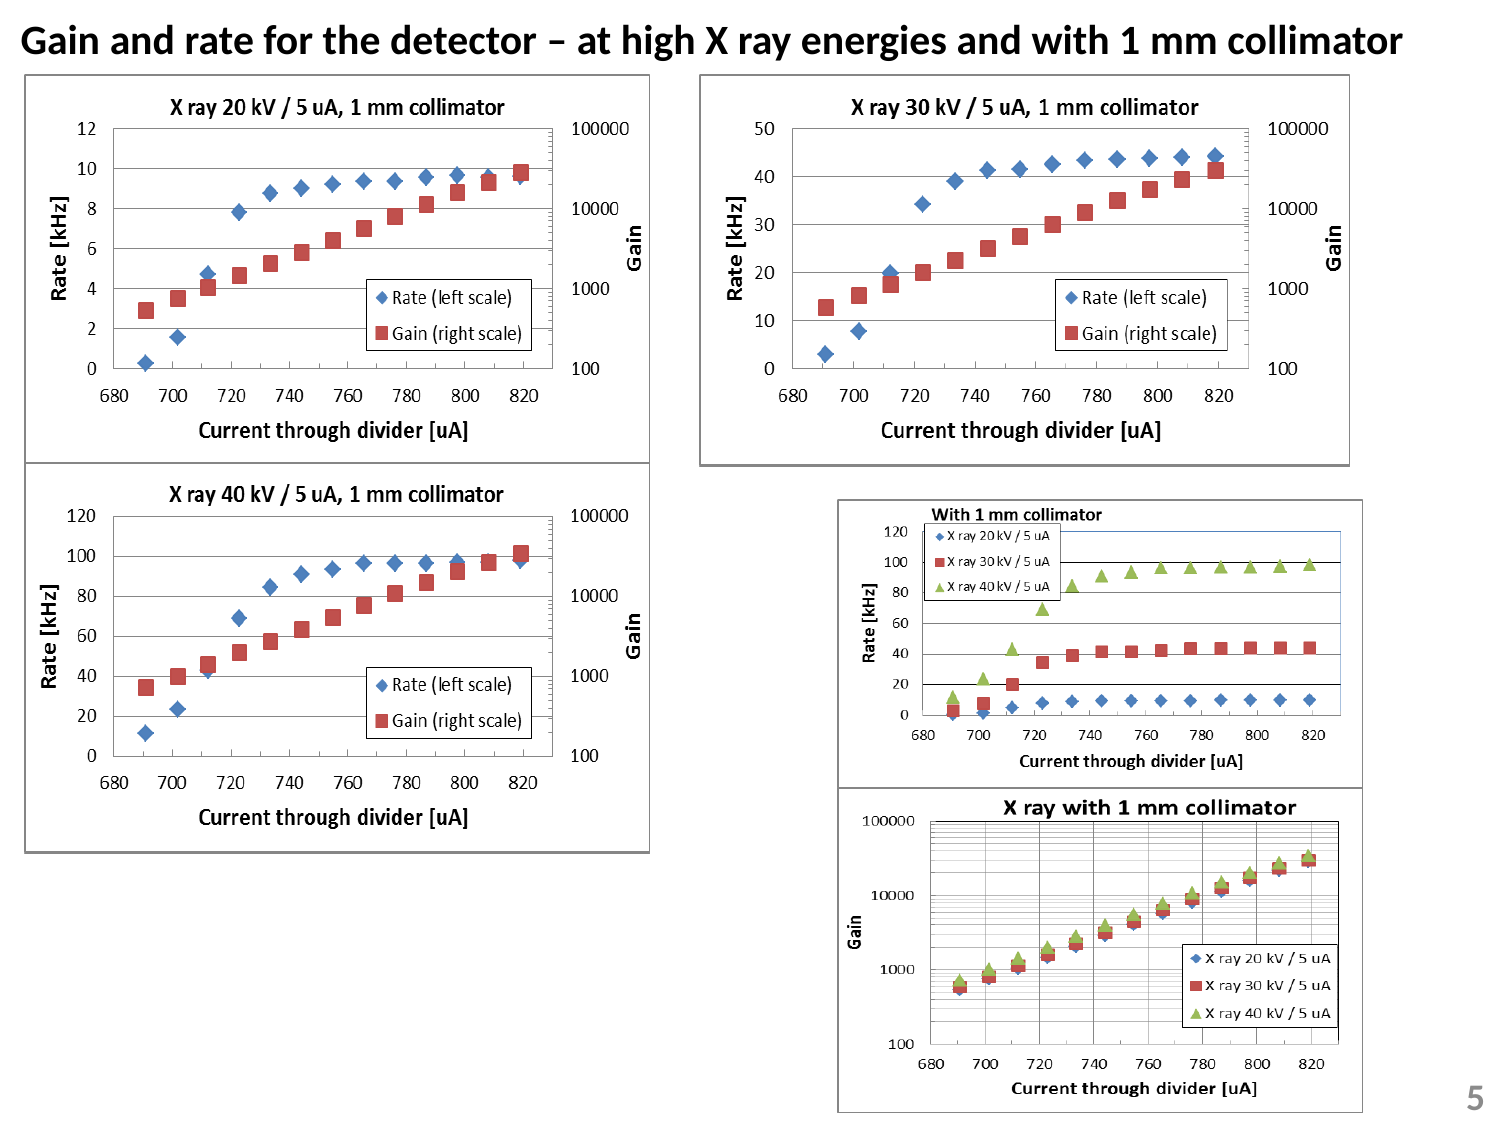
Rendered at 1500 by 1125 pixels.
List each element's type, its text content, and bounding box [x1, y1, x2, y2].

picture [837, 499, 1363, 1113]
slide_number 5 [1149, 1065, 1500, 1125]
picture [699, 74, 1351, 468]
picture [24, 74, 651, 854]
title Gain and rate for the detector – at high X ray energies and with 1 mm collimator [0, 0, 1425, 75]
